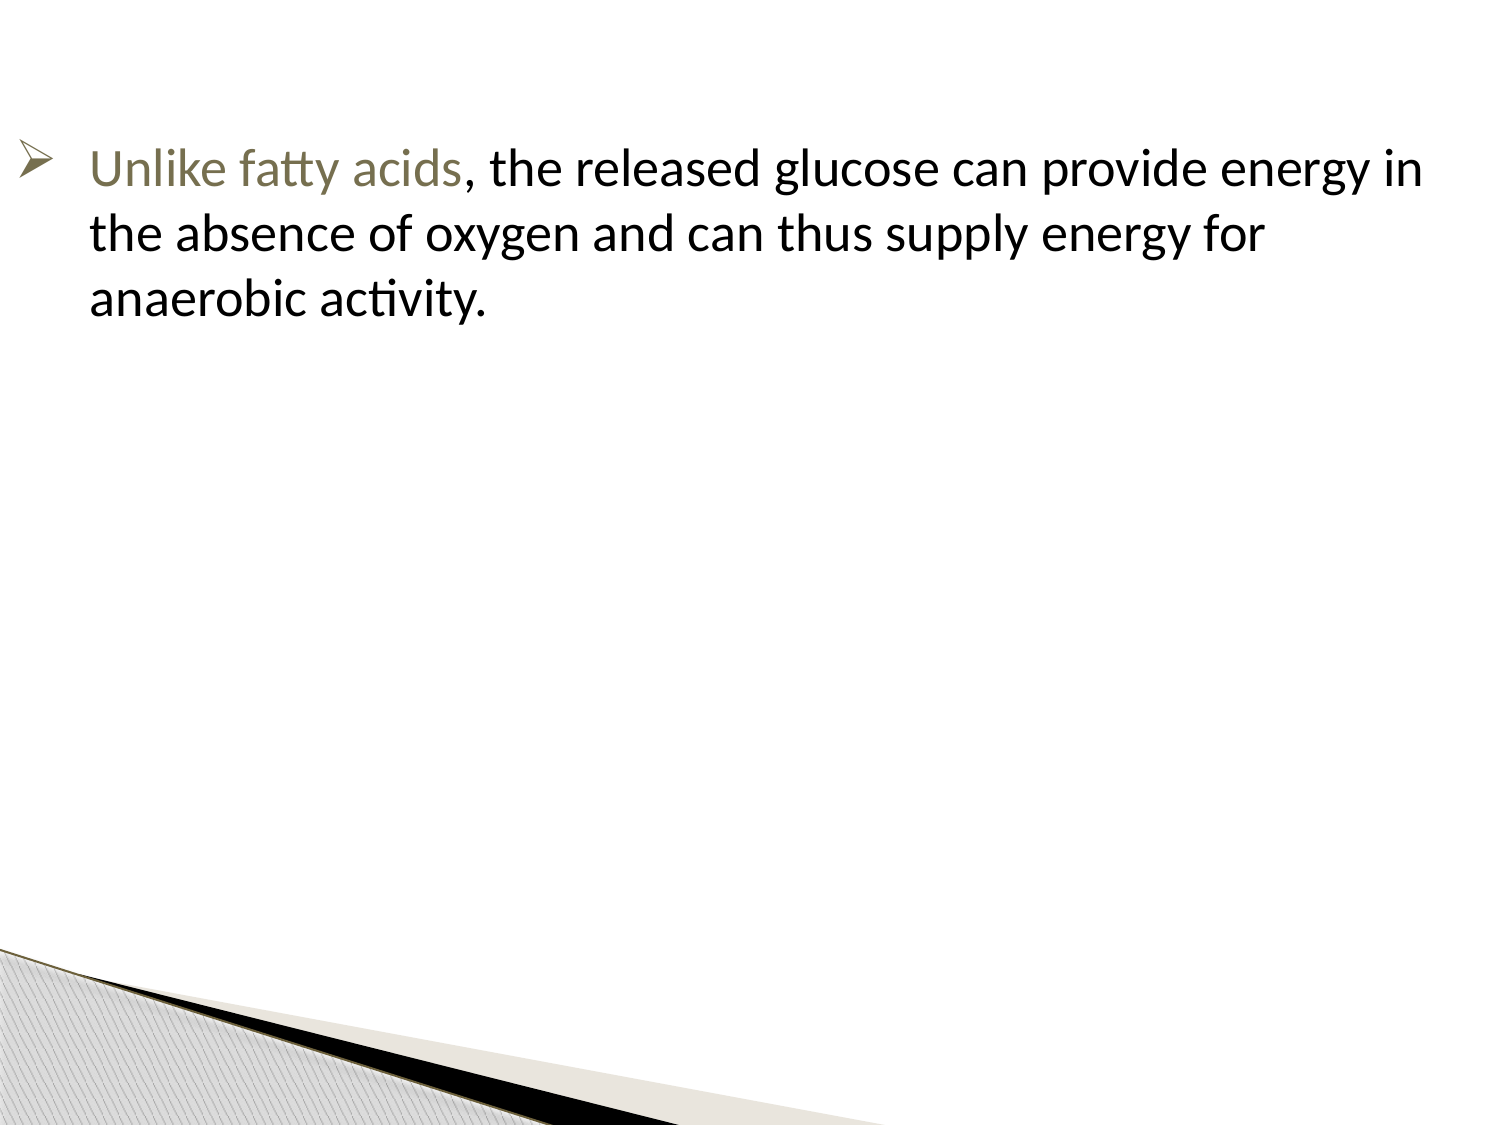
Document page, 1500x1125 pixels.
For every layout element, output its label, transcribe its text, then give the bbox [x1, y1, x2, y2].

text_box Unlike fatty acids, the released glucose can provide energy in the absence of oxygen and can thus supply energy for anaerobic activity. [0, 125, 1500, 335]
